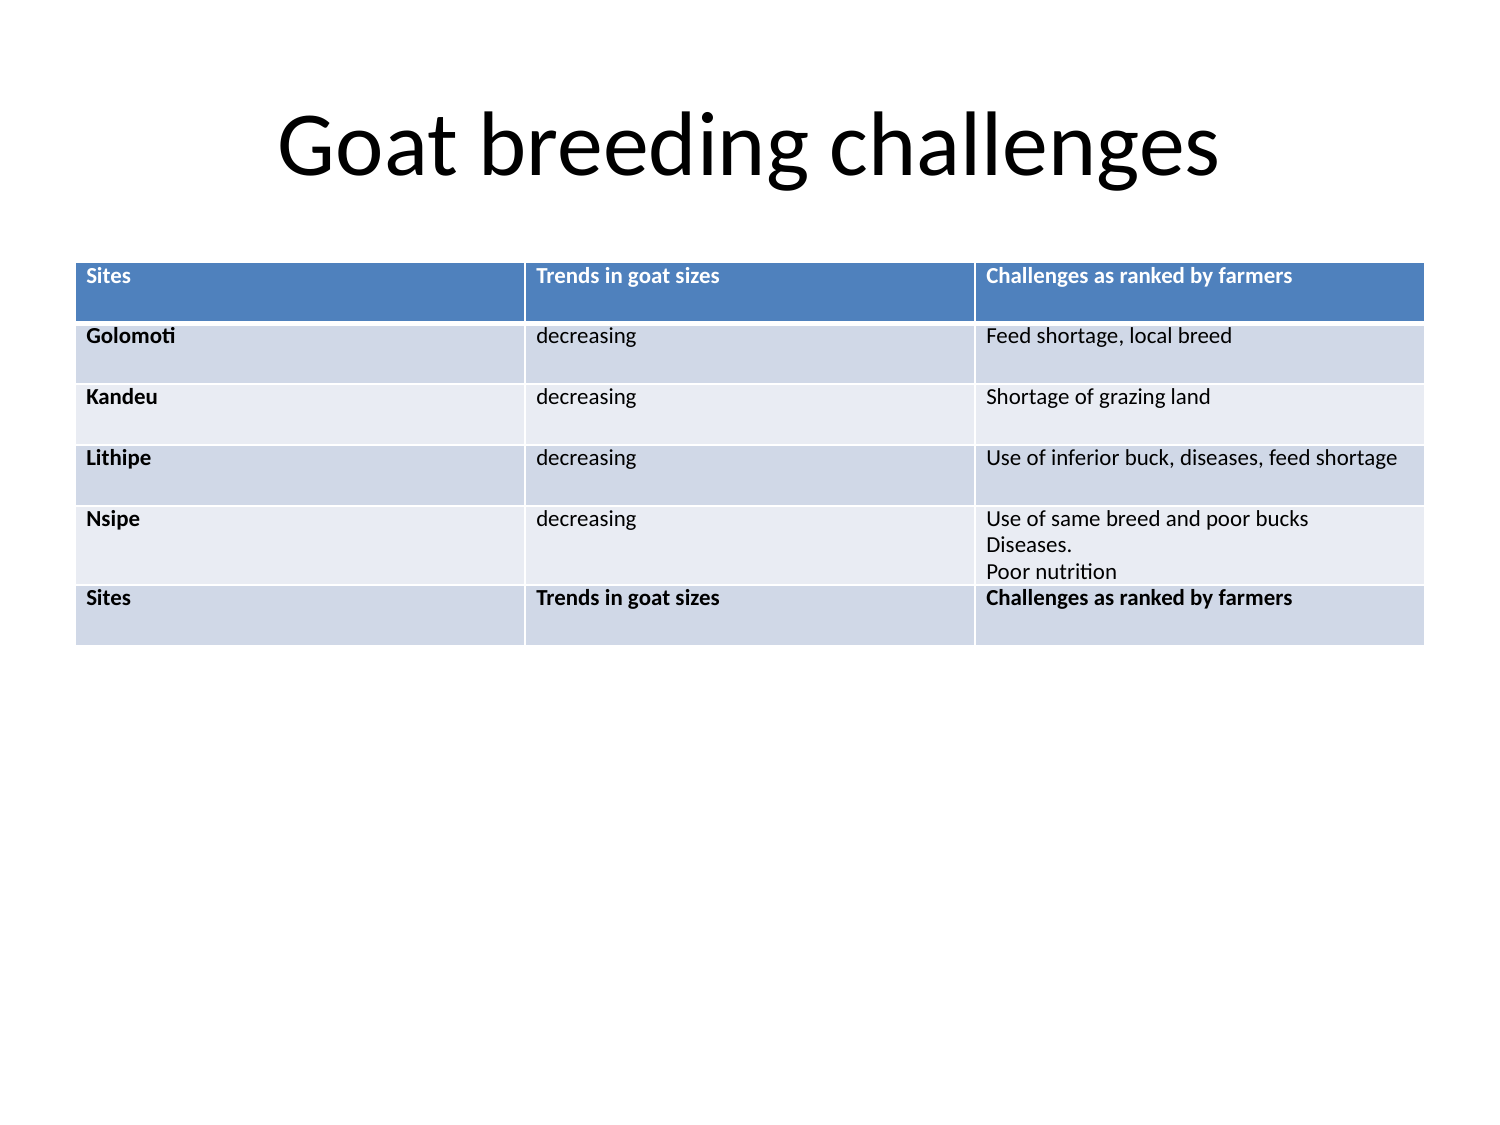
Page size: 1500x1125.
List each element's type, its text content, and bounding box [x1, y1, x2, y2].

table_cell Sites [76, 586, 524, 645]
table_cell decreasing [526, 446, 974, 505]
table_cell Use of inferior buck, diseases, feed shortage [976, 446, 1424, 505]
table_header Sites [76, 263, 524, 321]
table_cell Golomoti [76, 326, 524, 383]
table_cell Challenges as ranked by farmers [976, 586, 1424, 645]
table_header Trends in goat sizes [526, 263, 974, 321]
table_cell Shortage of grazing land [976, 385, 1424, 444]
table_cell decreasing [526, 507, 974, 584]
title Goat breeding challenges [75, 45, 1425, 233]
table_cell decreasing [526, 385, 974, 444]
table_cell Feed shortage, local breed [976, 326, 1424, 383]
table_cell Nsipe [76, 507, 524, 584]
table_header Challenges as ranked by farmers [976, 263, 1424, 321]
table_cell Trends in goat sizes [526, 586, 974, 645]
table_cell Kandeu [76, 385, 524, 444]
table_cell Lithipe [76, 446, 524, 505]
table_cell decreasing [526, 326, 974, 383]
table_cell Use of same breed and poor bucks Diseases. Poor nutrition [976, 507, 1424, 584]
